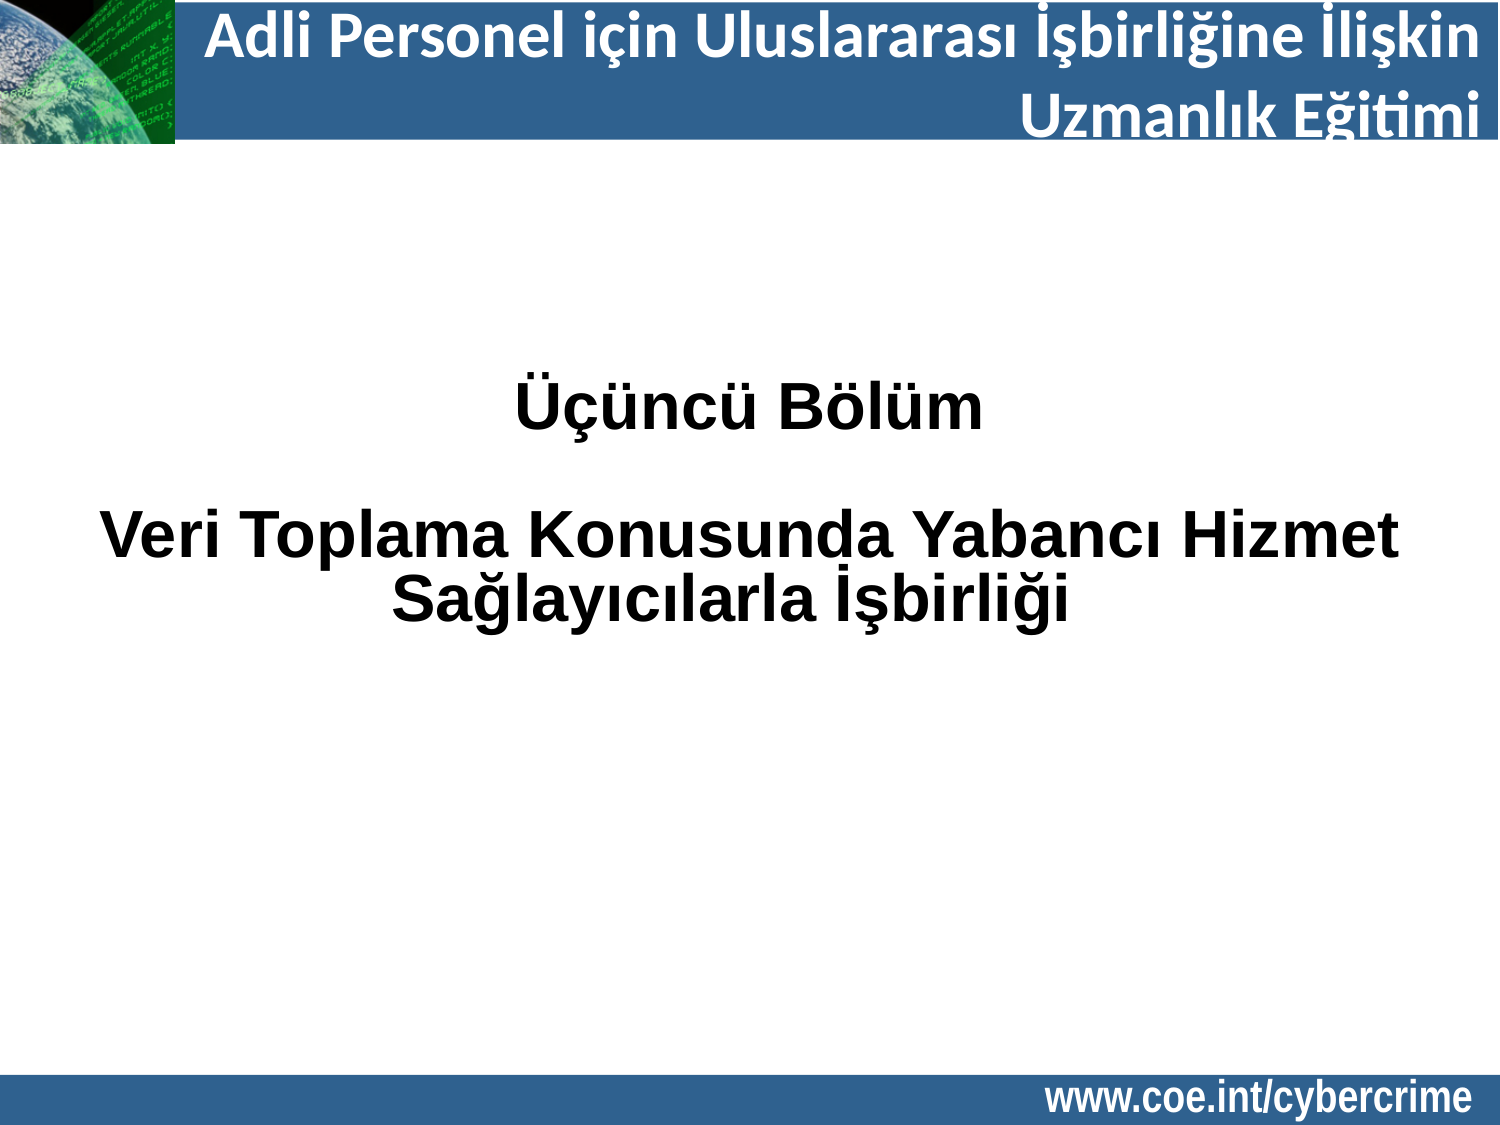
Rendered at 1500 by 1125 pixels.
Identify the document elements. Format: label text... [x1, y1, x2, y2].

text_box [0, 1073, 1030, 1125]
picture [0, 0, 175, 144]
text_box Üçüncü Bölüm Veri Toplama Konusunda Yabancı Hizmet Sağlayıcılarla İşbirliği [50, 371, 1450, 706]
text_box www.coe.int/cybercrime [1030, 1059, 1500, 1125]
text_box Adli Personel için Uluslararası İşbirliğine İlişkin Uzmanlık Eğitimi [179, 0, 1500, 142]
